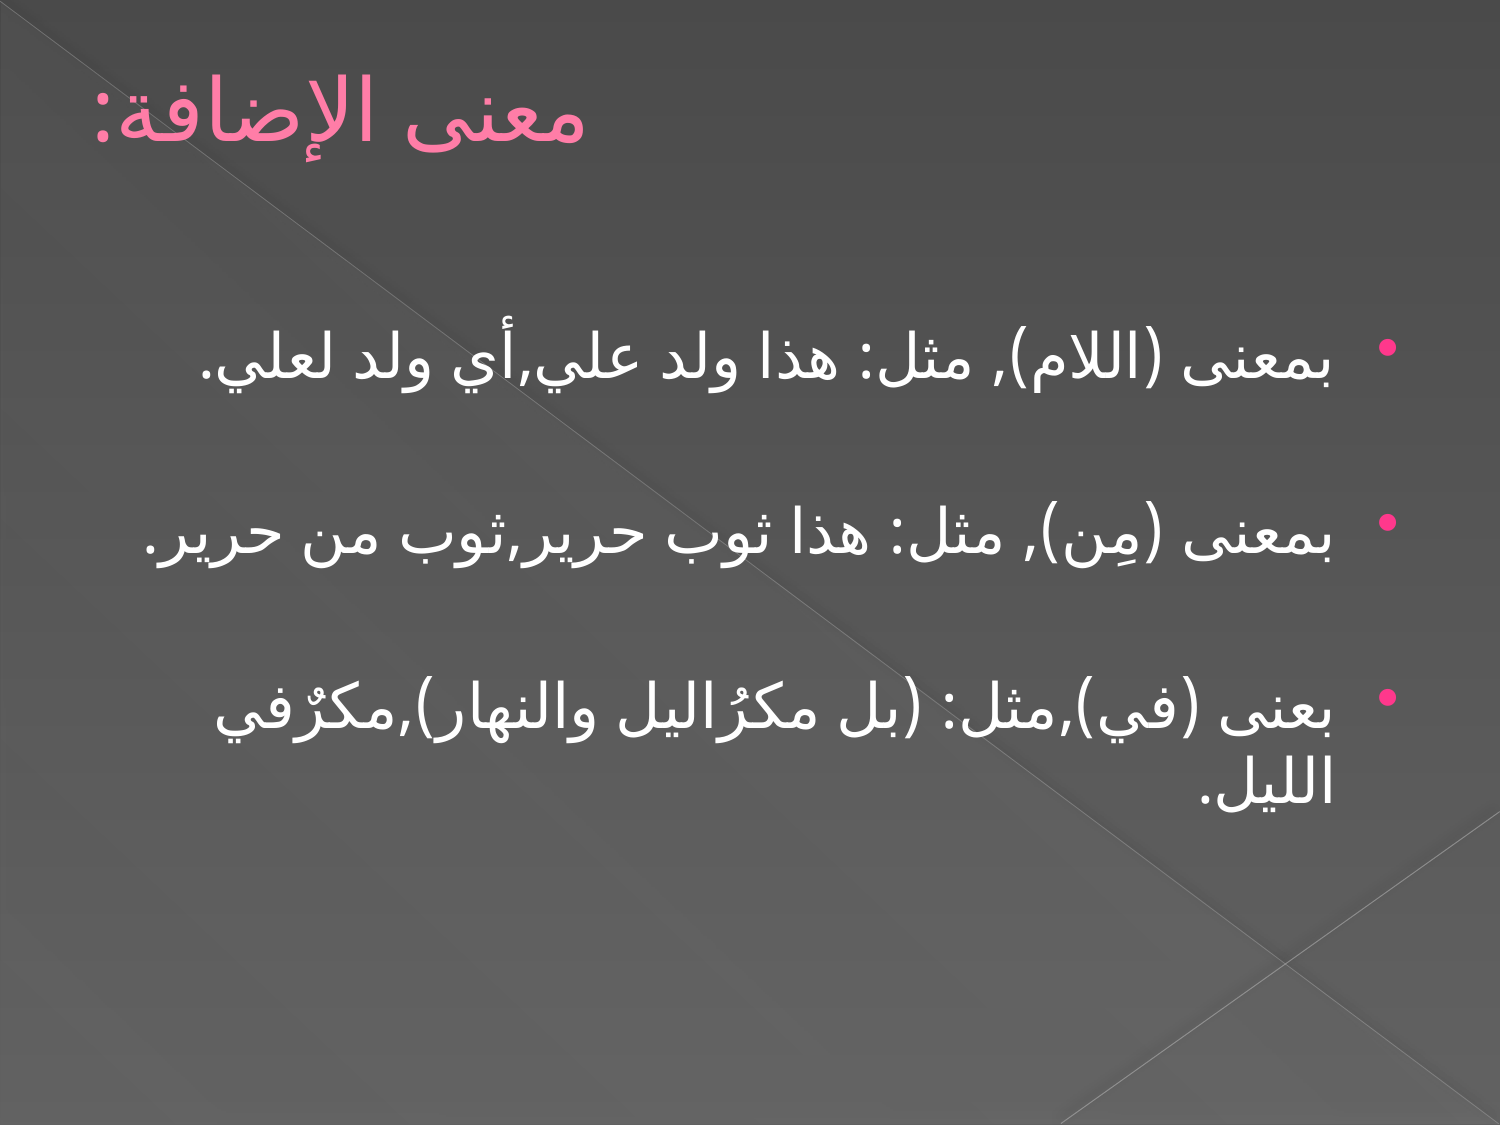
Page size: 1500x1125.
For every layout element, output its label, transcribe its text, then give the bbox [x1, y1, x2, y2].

title معنى الإضافة: [75, 43, 1425, 274]
list بمعنى (اللام), مثل: هذا ولد علي,أي ولد لعلي. بمعنى (مِن), مثل: هذا ثوب حرير,ثوب من حرير. بعنى (في),مثل: (بل مكرُاليل والنهار),مكرٌفي الليل. [75, 308, 1425, 1059]
